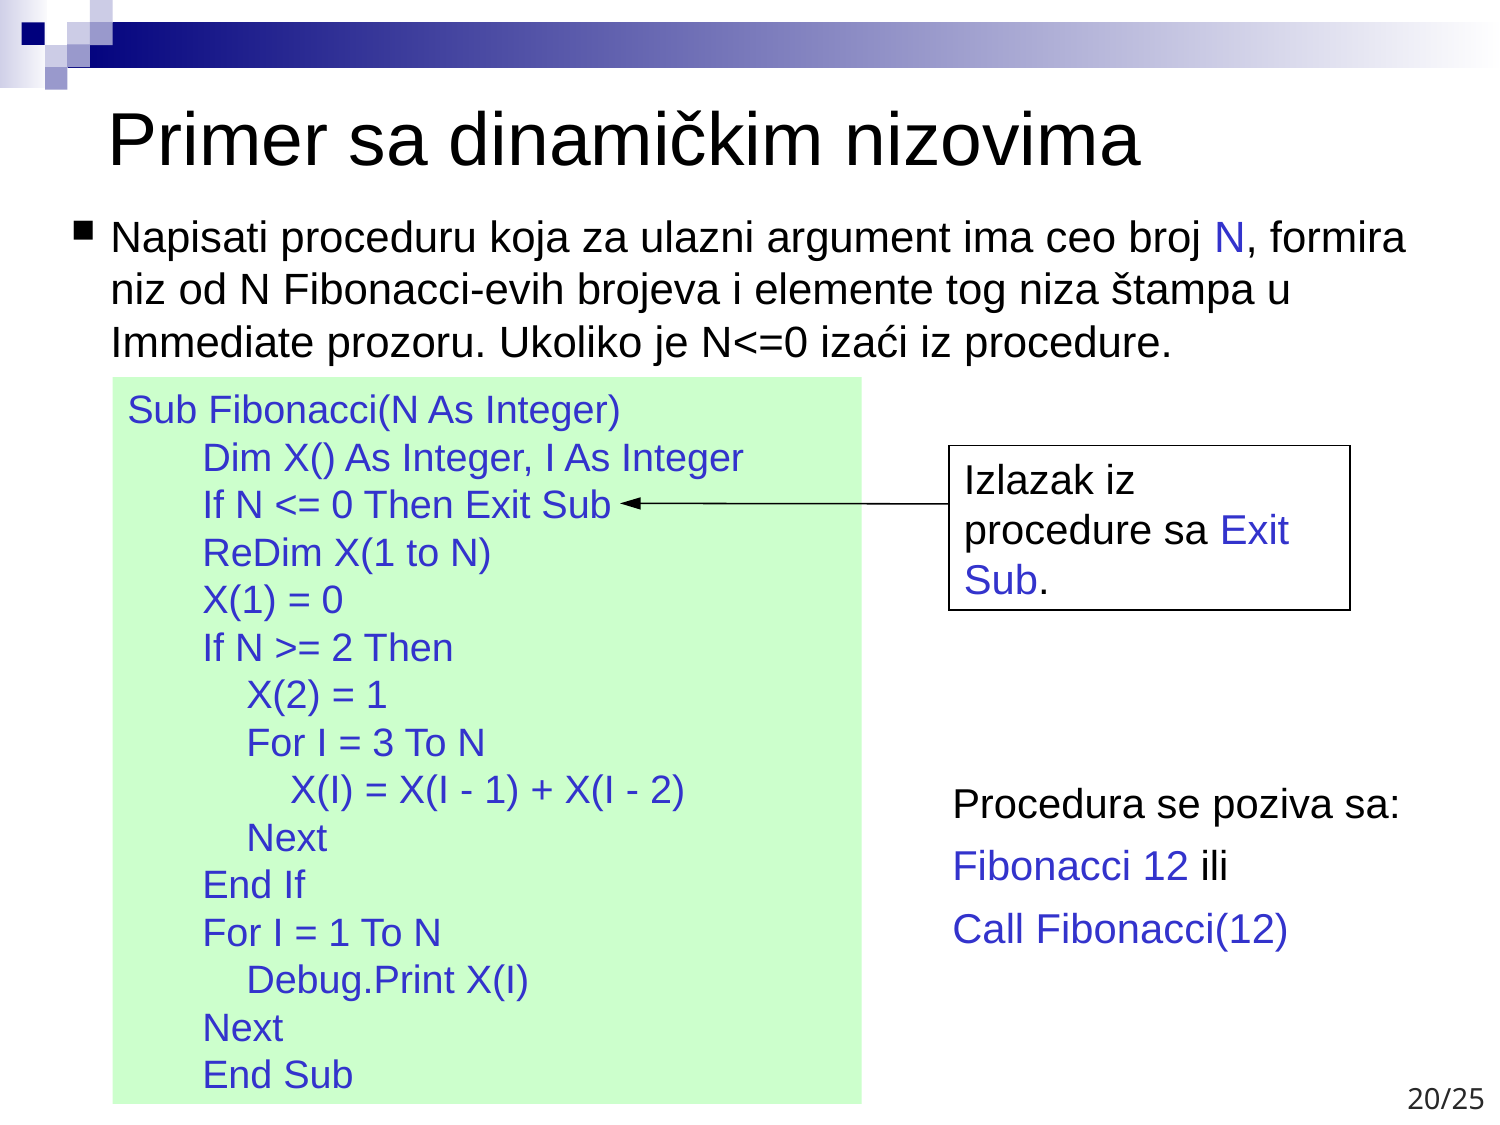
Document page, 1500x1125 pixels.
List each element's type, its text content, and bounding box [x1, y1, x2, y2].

text_box 20/25 [1374, 1072, 1500, 1123]
text_box [620, 497, 950, 510]
text_box Sub Fibonacci(N As Integer) Dim X() As Integer, I As Integer If N <= 0 Then Exit Sub ReDim X(1 to N) X(1) = 0 If N >= 2 Then X(2) = 1 For I = 3 To N X(I) = X(I - 1) + X(I - 2) Next End If For I = 1 To N Debug.Print X(I) Next End Sub [112, 377, 862, 1104]
list Napisati proceduru koja za ulazni argument ima ceo broj N, formira niz od N Fibonacci-evih brojeva i elemente tog niza štampa u Immediate prozoru. Ukoliko je N<=0 izaći iz procedure. [62, 201, 1454, 387]
title Primer sa dinamičkim nizovima [92, 75, 1184, 197]
text_box Izlazak iz procedure sa Exit Sub. [949, 445, 1350, 611]
text_box Procedura se poziva sa: Fibonacci 12 ili Call Fibonacci(12) [937, 769, 1444, 959]
